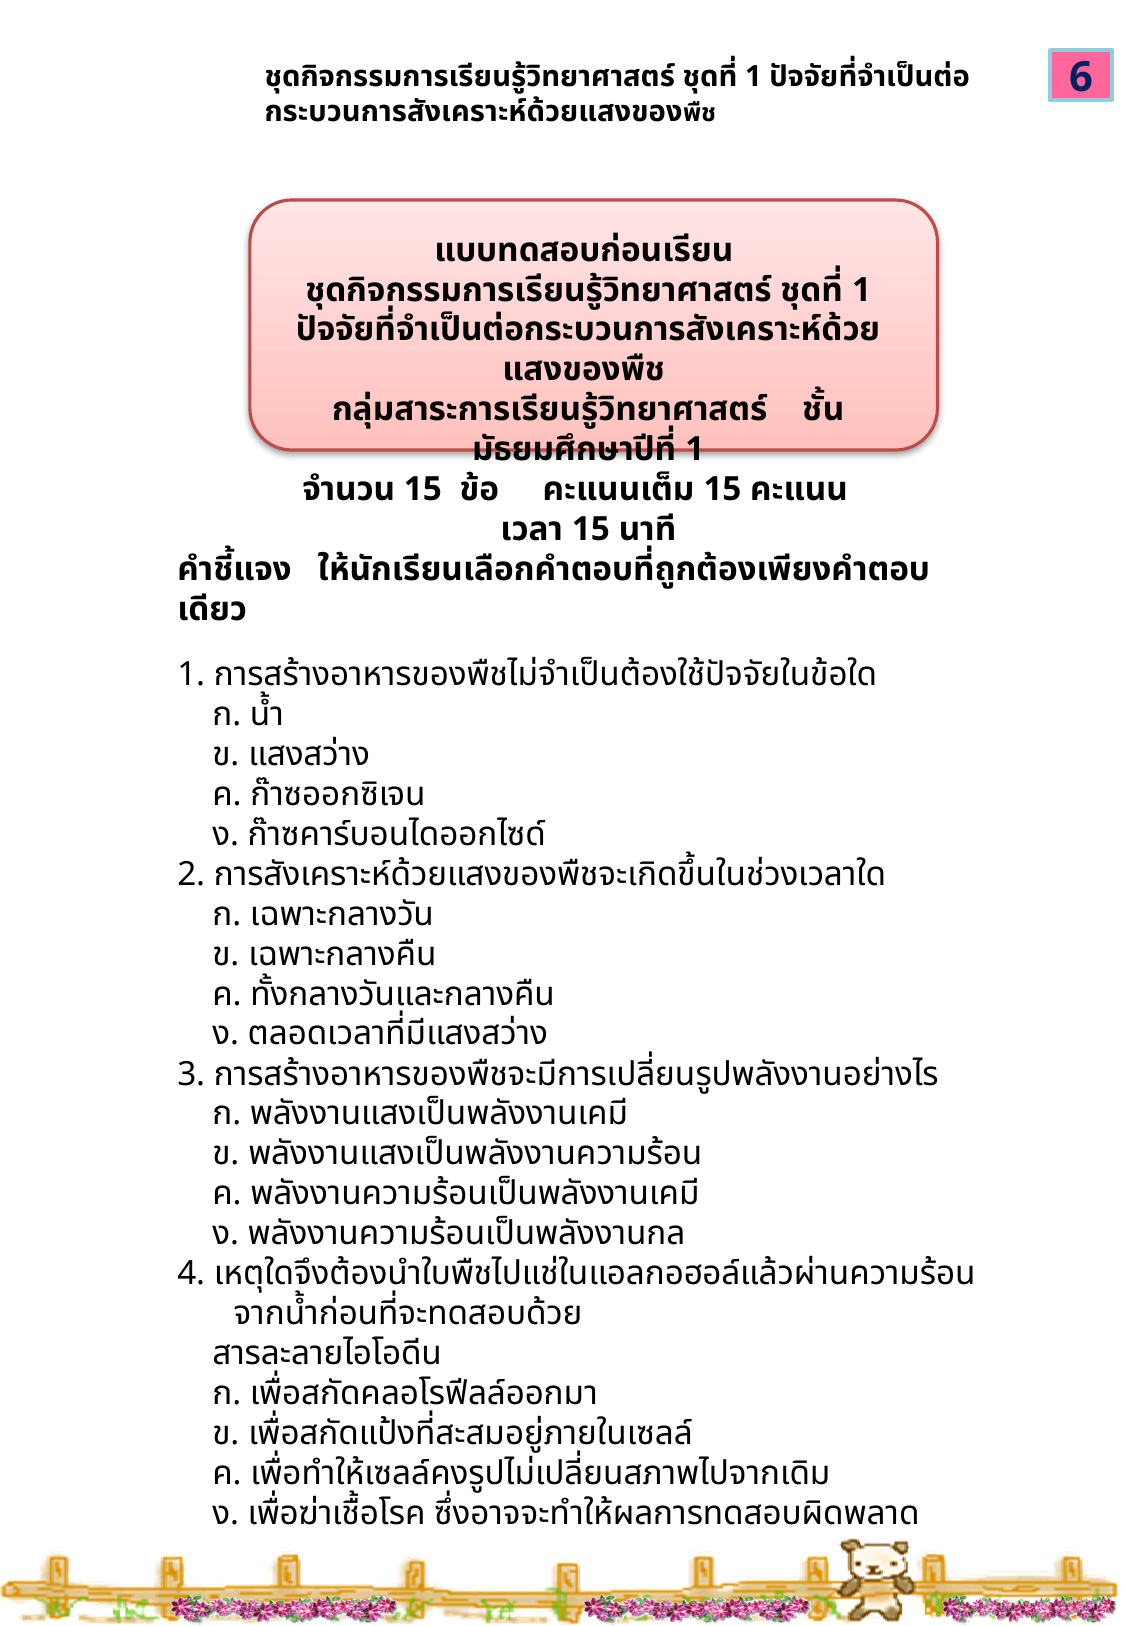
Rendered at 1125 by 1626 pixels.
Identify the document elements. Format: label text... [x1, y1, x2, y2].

text_box 6 [1048, 48, 1114, 102]
text_box ชุดกิจกรรมการเรียนรู้วิทยาศาสตร์ ชุดที่ 1 ปัจจัยที่จำเป็นต่อกระบวนการสังเคราะห์ด้วยแสงของพืช [249, 49, 1085, 135]
picture [0, 1537, 1125, 1625]
text_box คำชี้แจง ให้นักเรียนเลือกคำตอบที่ถูกต้องเพียงคำตอบเดียว 1. การสร้างอาหารของพืชไม่จำเป็นต้องใช้ปัจจัยในข้อใด ก. น้ำ ข. แสงสว่าง ค. ก๊าซออกซิเจน ง. ก๊าซคาร์บอนไดออกไซด์ 2. การสังเคราะห์ด้วยแสงของพืชจะเกิดขึ้นในช่วงเวลาใด ก. เฉพาะกลางวัน ข. เฉพาะกลางคืน ค. ทั้งกลางวันและกลางคืน ง. ตลอดเวลาที่มีแสงสว่าง 3. การสร้างอาหารของพืชจะมีการเปลี่ยนรูปพลังงานอย่างไร ก. พลังงานแสงเป็นพลังงานเคมี ข. พลังงานแสงเป็นพลังงานความร้อน ค. พลังงานความร้อนเป็นพลังงานเคมี ง. พลังงานความร้อนเป็นพลังงานกล 4. เหตุใดจึงต้องนำใบพืชไปแช่ในแอลกอฮอล์แล้วผ่านความร้อนจากน้ำก่อนที่จะทดสอบด้วย สารละลายไอโอดีน ก. เพื่อสกัดคลอโรฟีลล์ออกมา ข. เพื่อสกัดแป้งที่สะสมอยู่ภายในเซลล์ ค. เพื่อทำให้เซลล์คงรูปไม่เปลี่ยนสภาพไปจากเดิม ง. เพื่อฆ่าเชื้อโรค ซึ่งอาจจะทำให้ผลการทดสอบผิดพลาด [162, 540, 1014, 1535]
text_box แบบทดสอบก่อนเรียน ชุดกิจกรรมการเรียนรู้วิทยาศาสตร์ ชุดที่ 1 ปัจจัยที่จำเป็นต่อกระบวนการสังเคราะห์ด้วยแสงของพืช กลุ่มสาระการเรียนรู้วิทยาศาสตร์ ชั้นมัธยมศึกษาปีที่ 1 จำนวน 15 ข้อ คะแนนเต็ม 15 คะแนน เวลา 15 นาที [274, 220, 902, 555]
text_box [249, 199, 939, 451]
